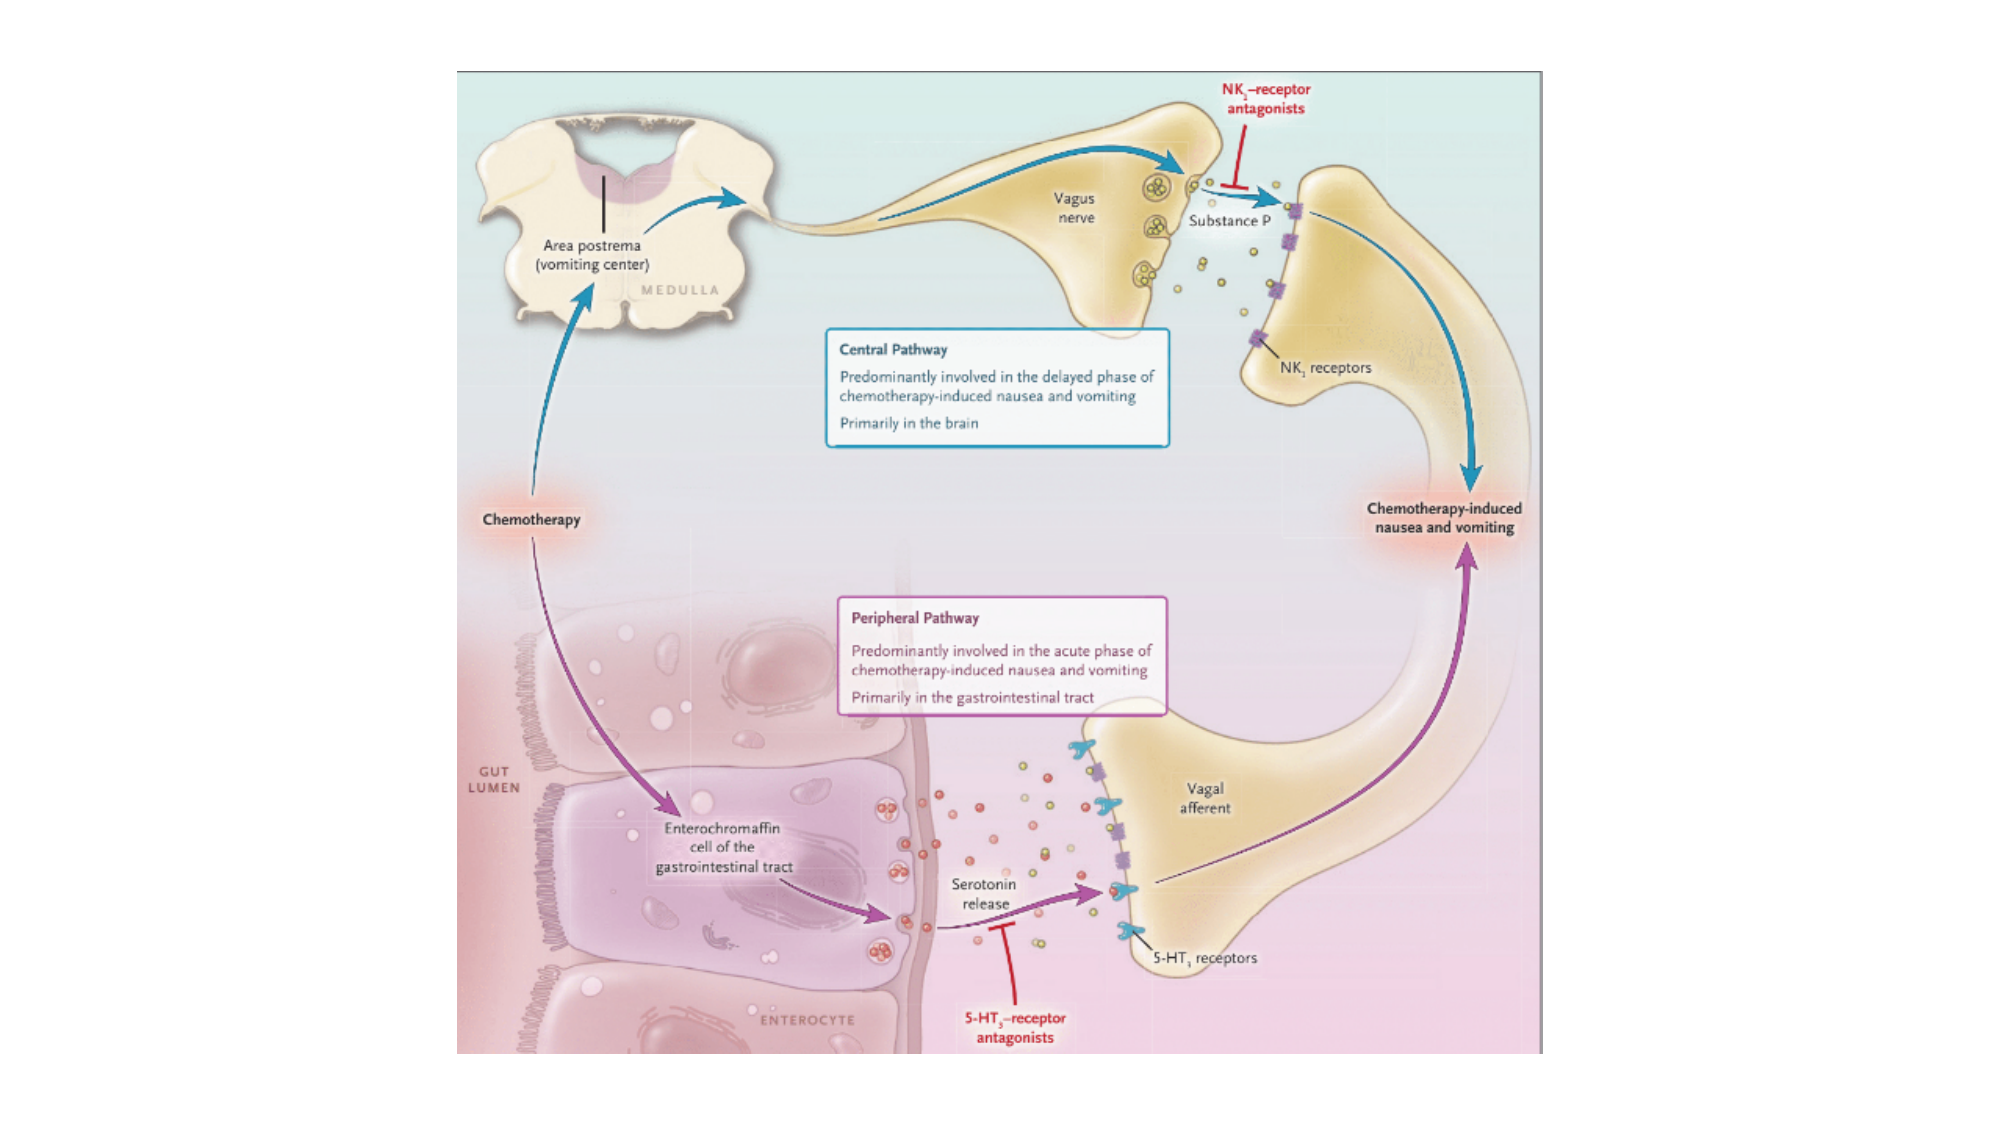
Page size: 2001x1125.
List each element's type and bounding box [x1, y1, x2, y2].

picture [457, 71, 1543, 1054]
